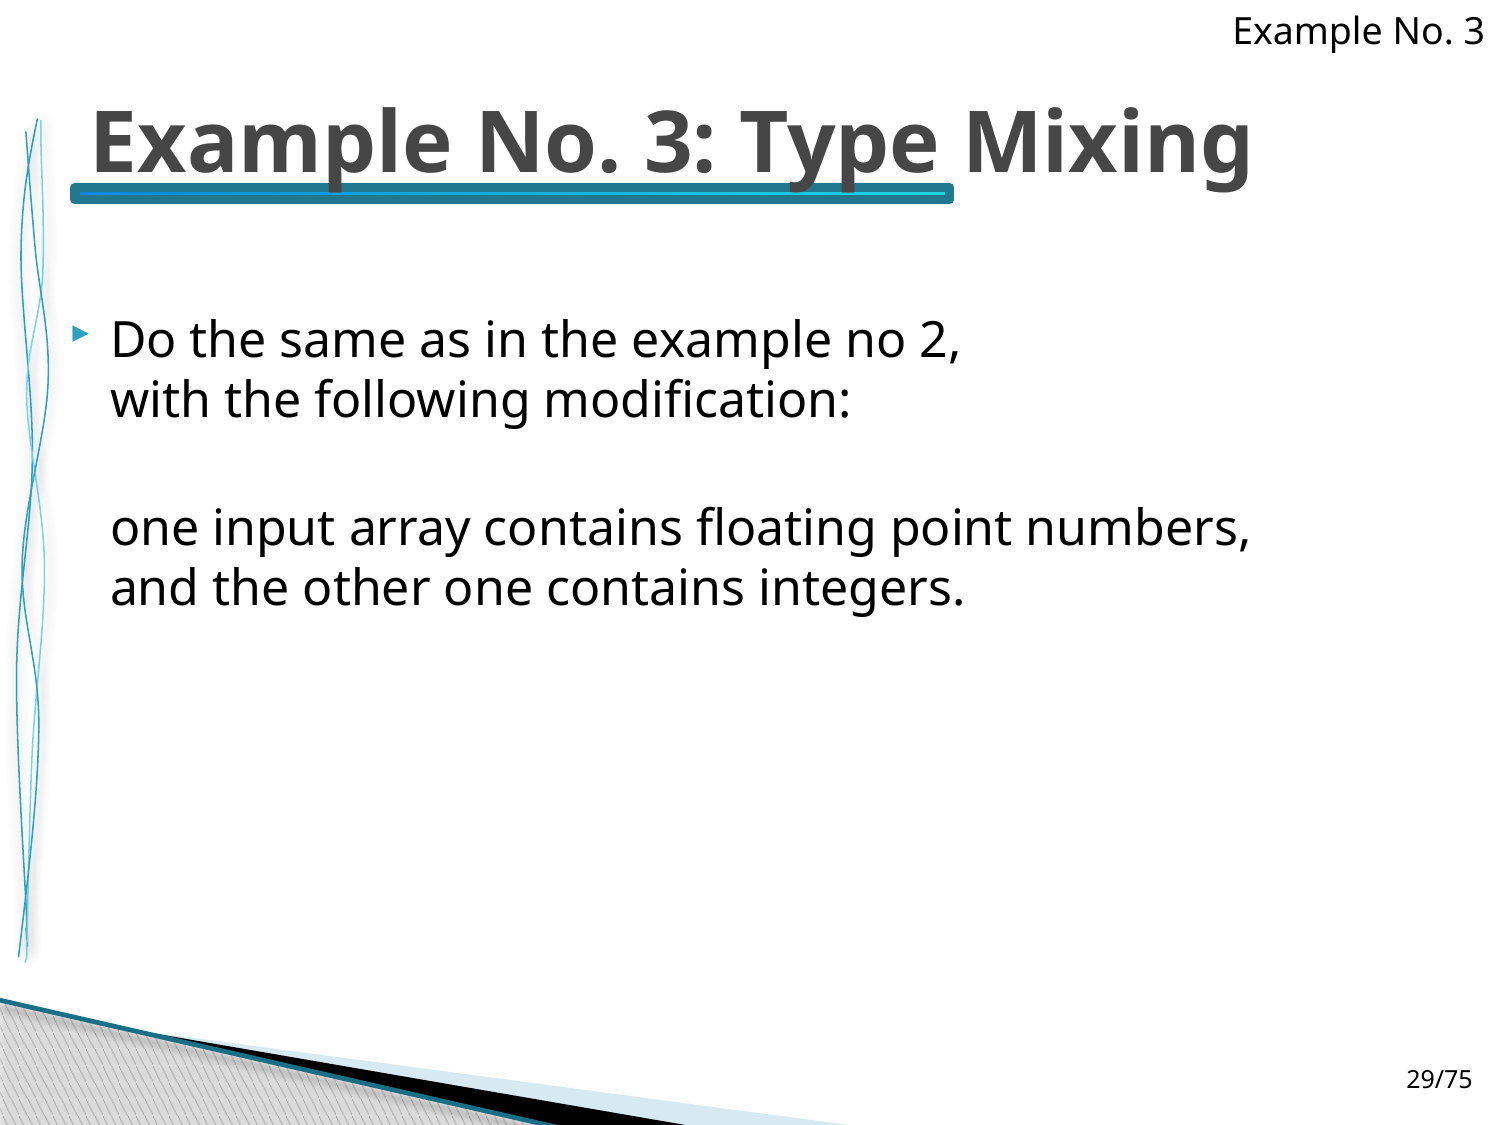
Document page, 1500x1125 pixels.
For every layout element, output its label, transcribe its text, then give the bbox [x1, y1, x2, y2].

list Do the same as in the example no 2, with the following modification: one input array contains floating point numbers, and the other one contains integers. [37, 299, 1438, 625]
list Example No. 3 [1074, 0, 1500, 63]
title Example No. 3: Type Mixing [75, 45, 1425, 233]
